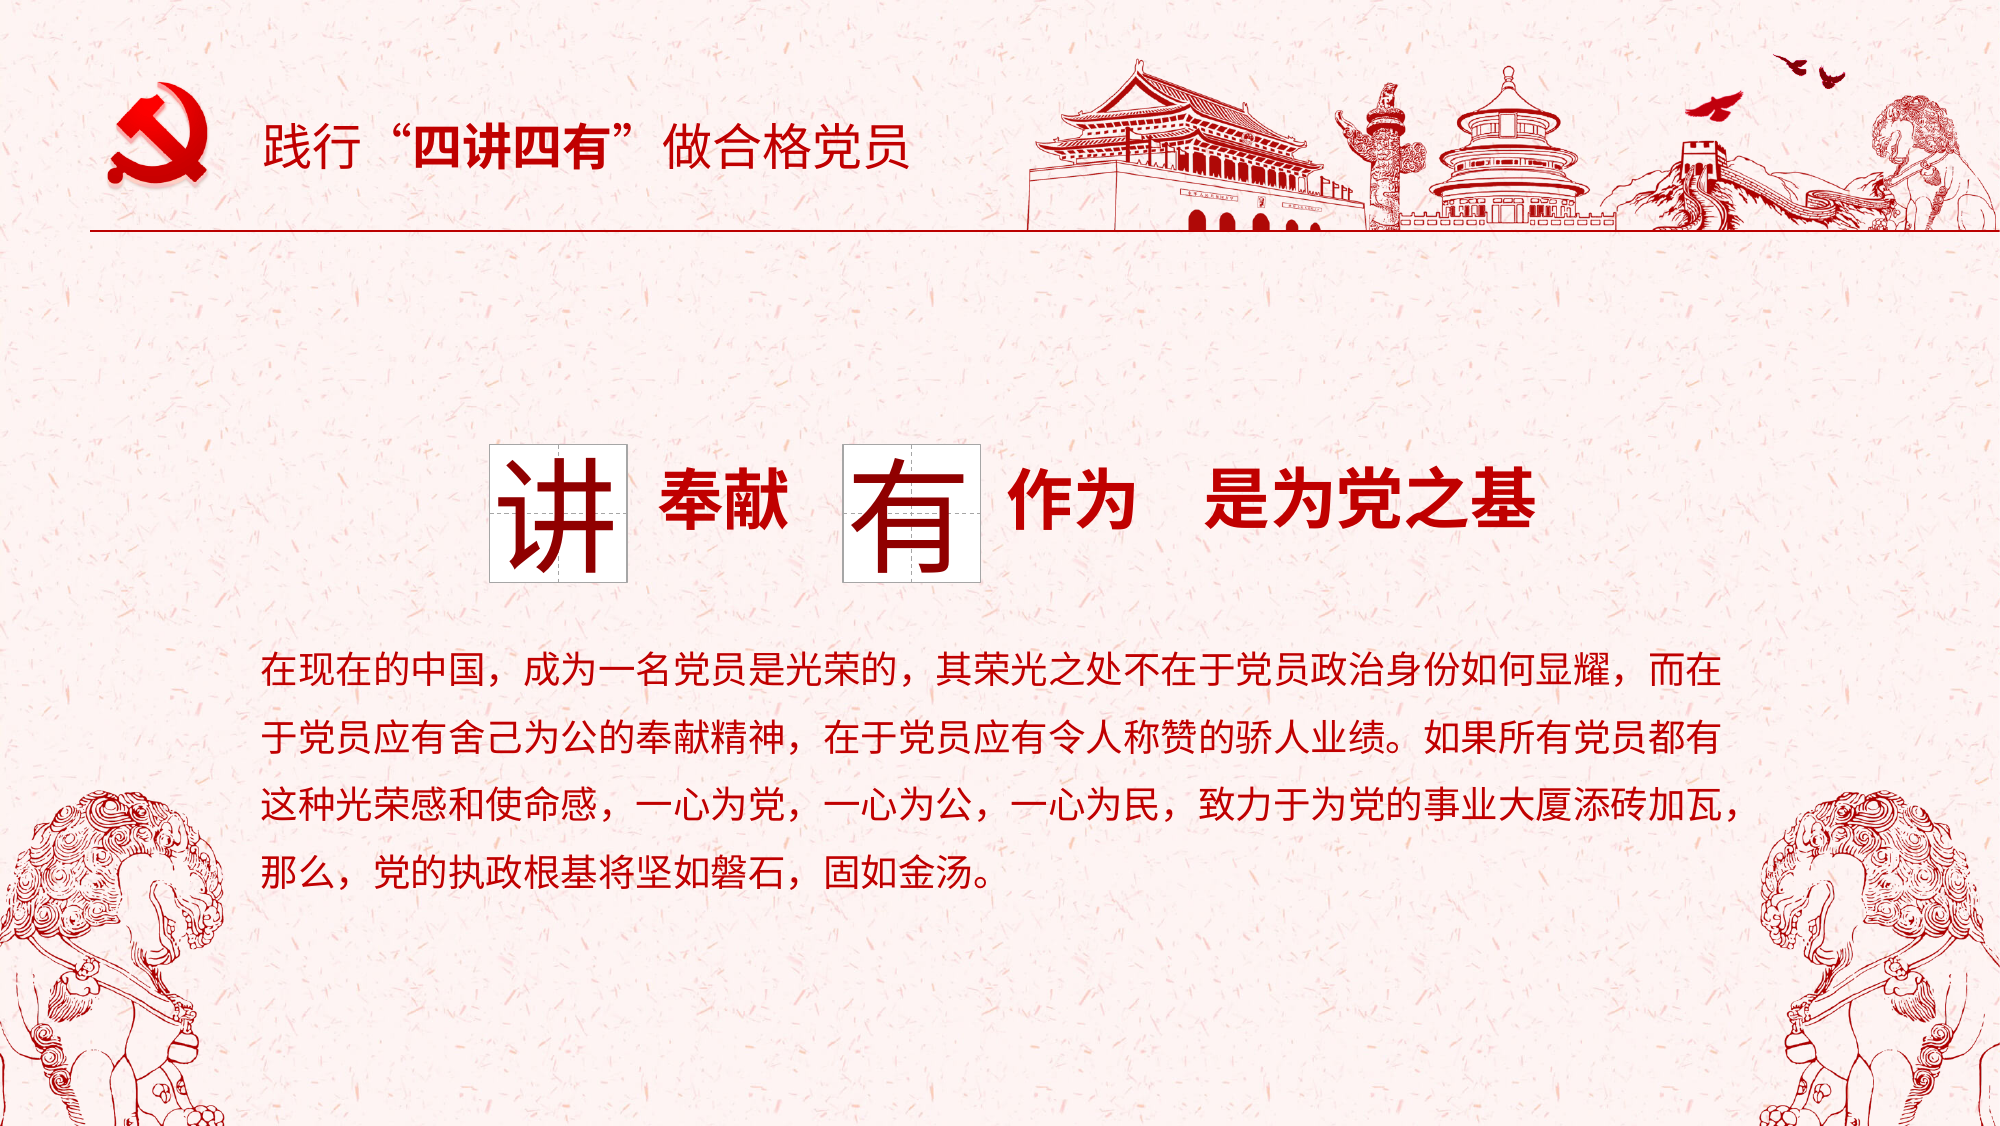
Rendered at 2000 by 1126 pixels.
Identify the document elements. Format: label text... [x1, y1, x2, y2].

list 践行“四讲四有”做合格党员 [247, 78, 1035, 173]
text_box 是为党之基 [1234, 469, 1585, 526]
picture [0, 0, 2000, 1126]
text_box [456, 430, 1230, 598]
text_box 在现在的中国，成为一名党员是光荣的，其荣光之处不在于党员政治身份如何显耀，而在于党员应有舍己为公的奉献精神，在于党员应有令人称赞的骄人业绩。如果所有党员都有这种光荣感和使命感，一心为党，一心为公，一心为民，致力于为党的事业大厦添砖加瓦，那么，党的执政根基将坚如磐石，固如金汤。 [246, 633, 1768, 884]
